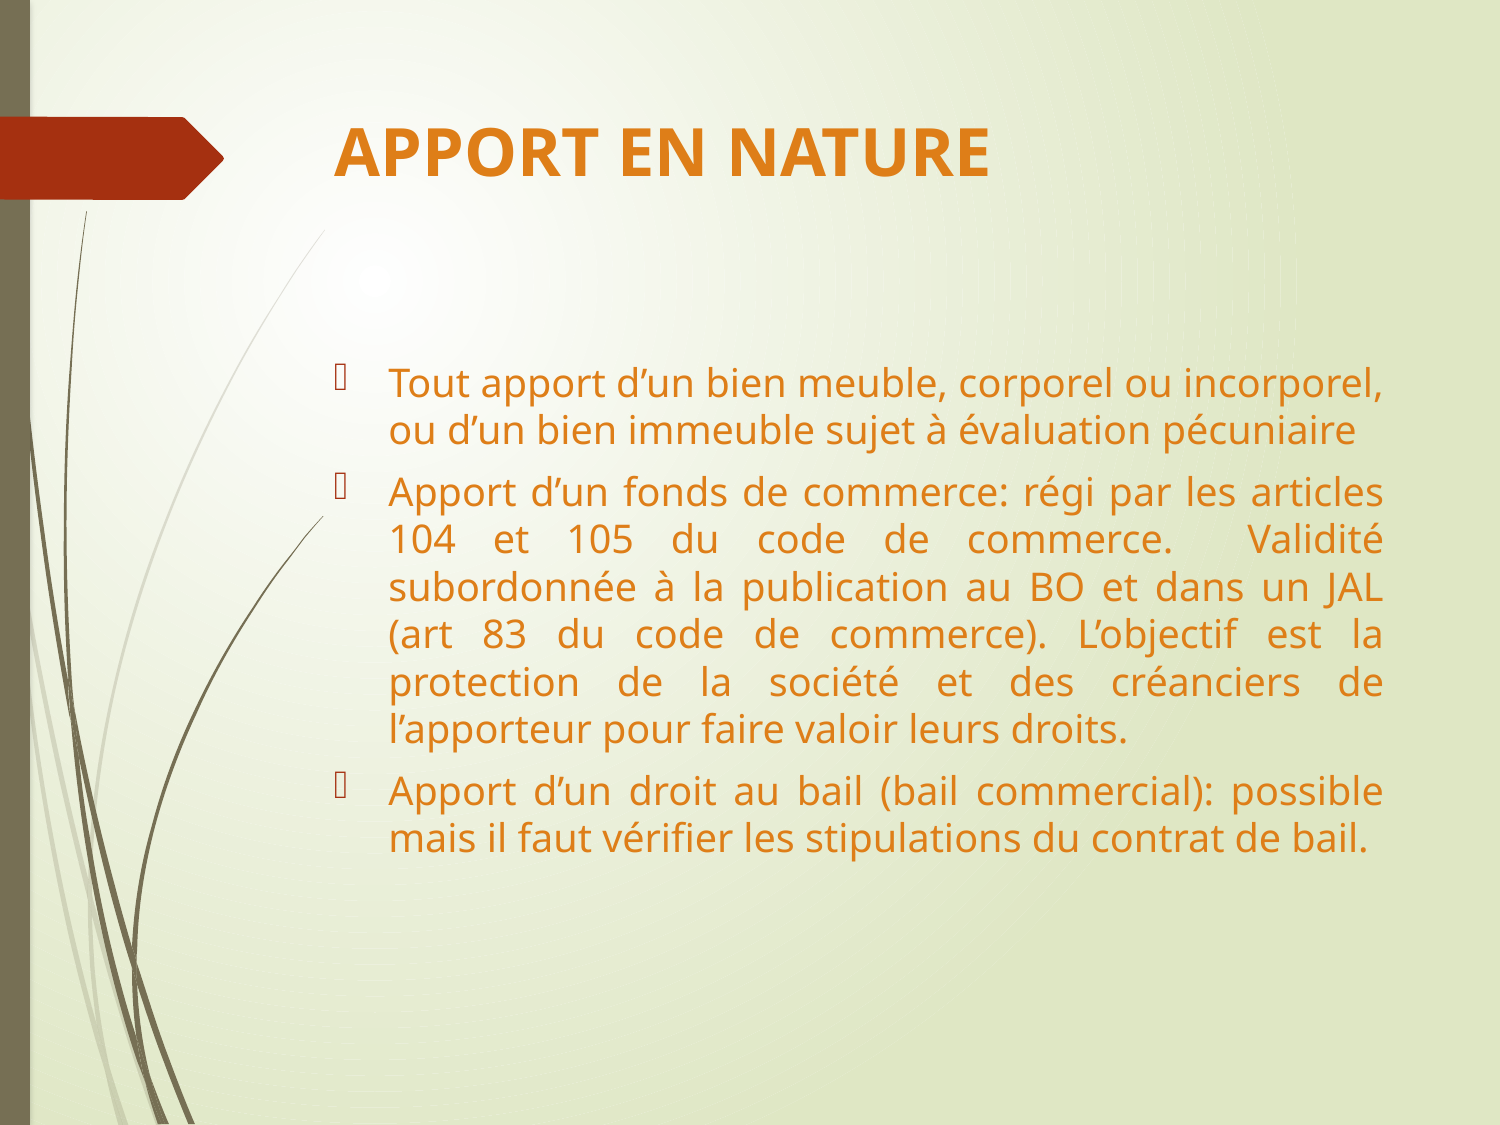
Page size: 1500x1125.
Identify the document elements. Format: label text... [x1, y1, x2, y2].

list Tout apport d’un bien meuble, corporel ou incorporel, ou d’un bien immeuble sujet à évaluation pécuniaire Apport d’un fonds de commerce: régi par les articles 104 et 105 du code de commerce. Validité subordonnée à la publication au BO et dans un JAL (art 83 du code de commerce). L’objectif est la protection de la société et des créanciers de l’apporteur pour faire valoir leurs droits. Apport d’un droit au bail (bail commercial): possible mais il faut vérifier les stipulations du contrat de bail. [318, 350, 1400, 970]
title APPORT EN NATURE [319, 102, 1400, 313]
